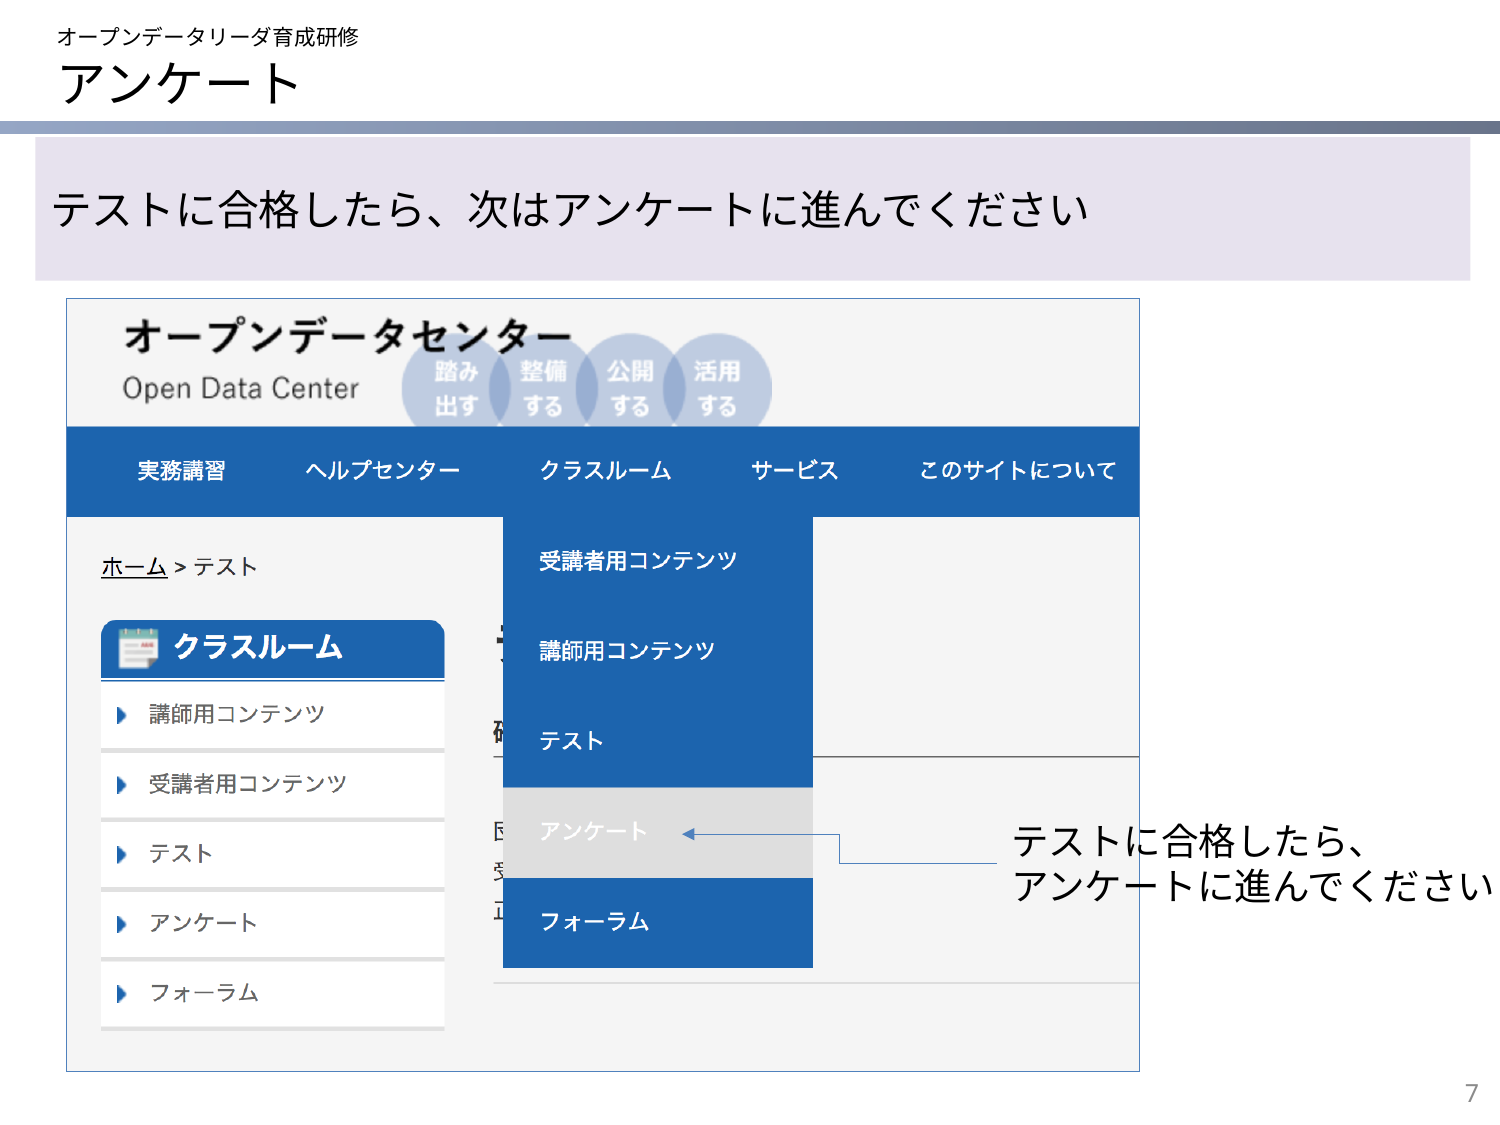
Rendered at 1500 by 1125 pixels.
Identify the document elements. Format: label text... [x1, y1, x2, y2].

text_box テストに合格したら、次はアンケートに進んでください [35, 137, 1471, 281]
text_box オープンデータリーダ育成研修 [41, 19, 1471, 58]
picture [66, 298, 1140, 1072]
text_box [681, 834, 1049, 864]
slide_number 7 [1411, 1070, 1495, 1118]
text_box テストに合格したら、 アンケートに進んでください [1140, 810, 1500, 916]
title アンケート [41, 58, 1471, 122]
